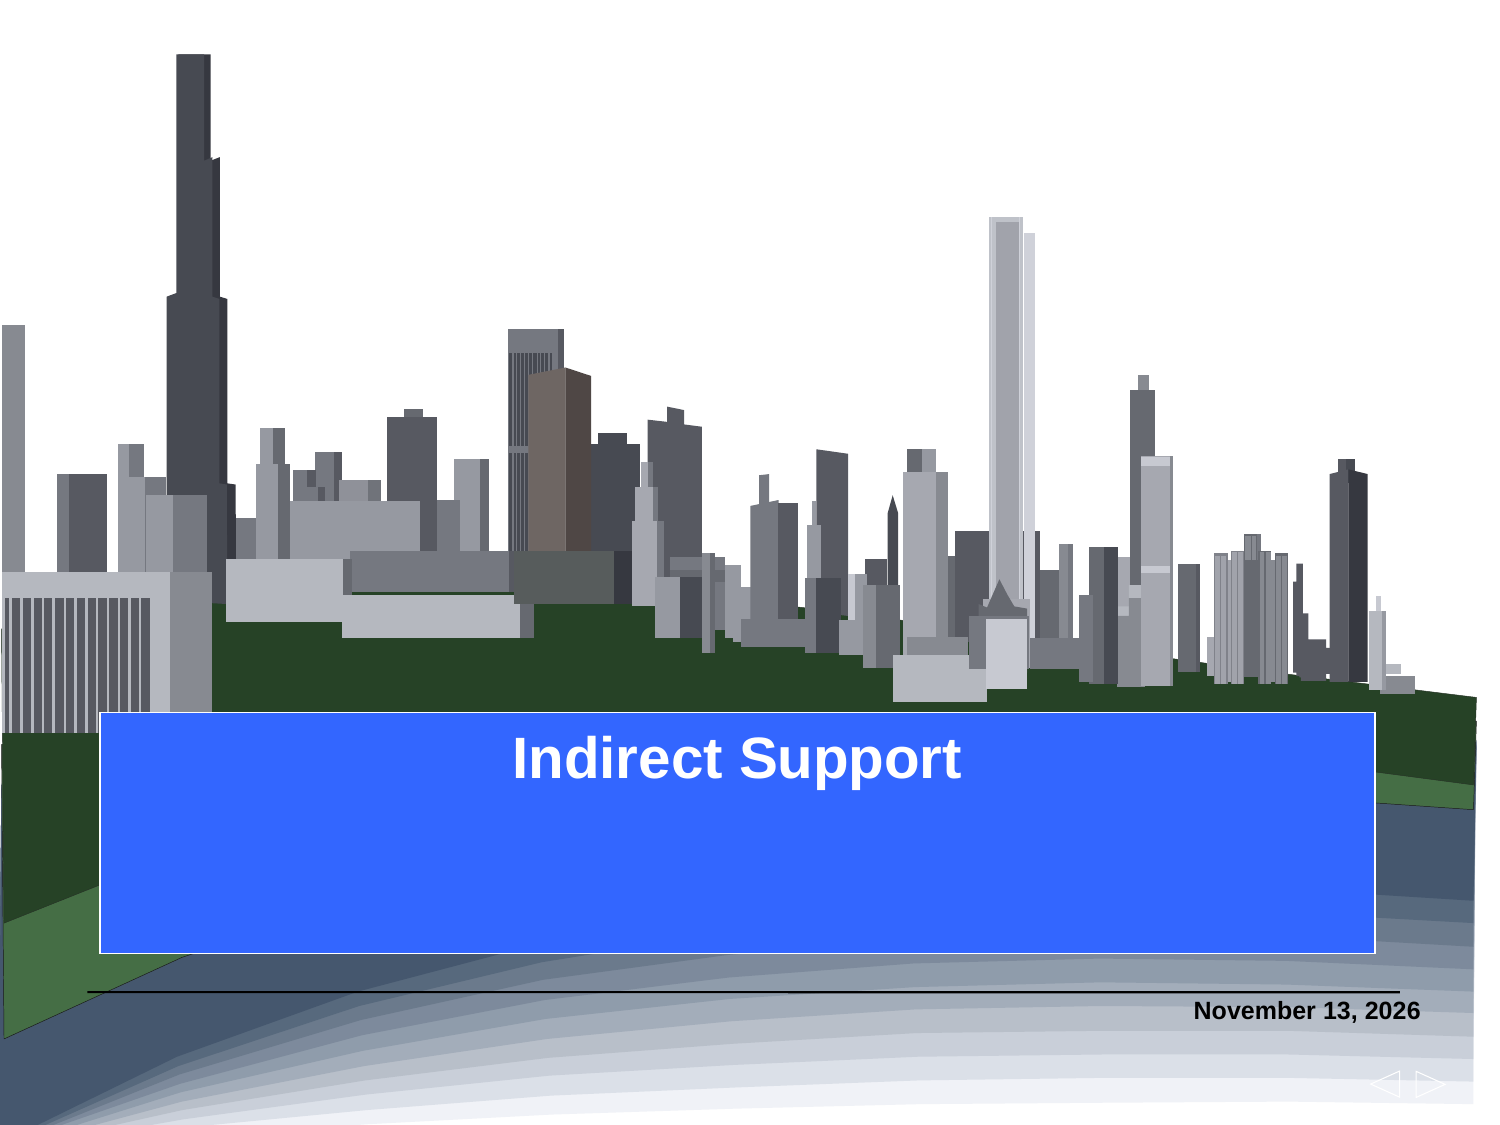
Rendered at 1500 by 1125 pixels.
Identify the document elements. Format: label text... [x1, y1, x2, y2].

title Indirect Support [99, 712, 1376, 954]
